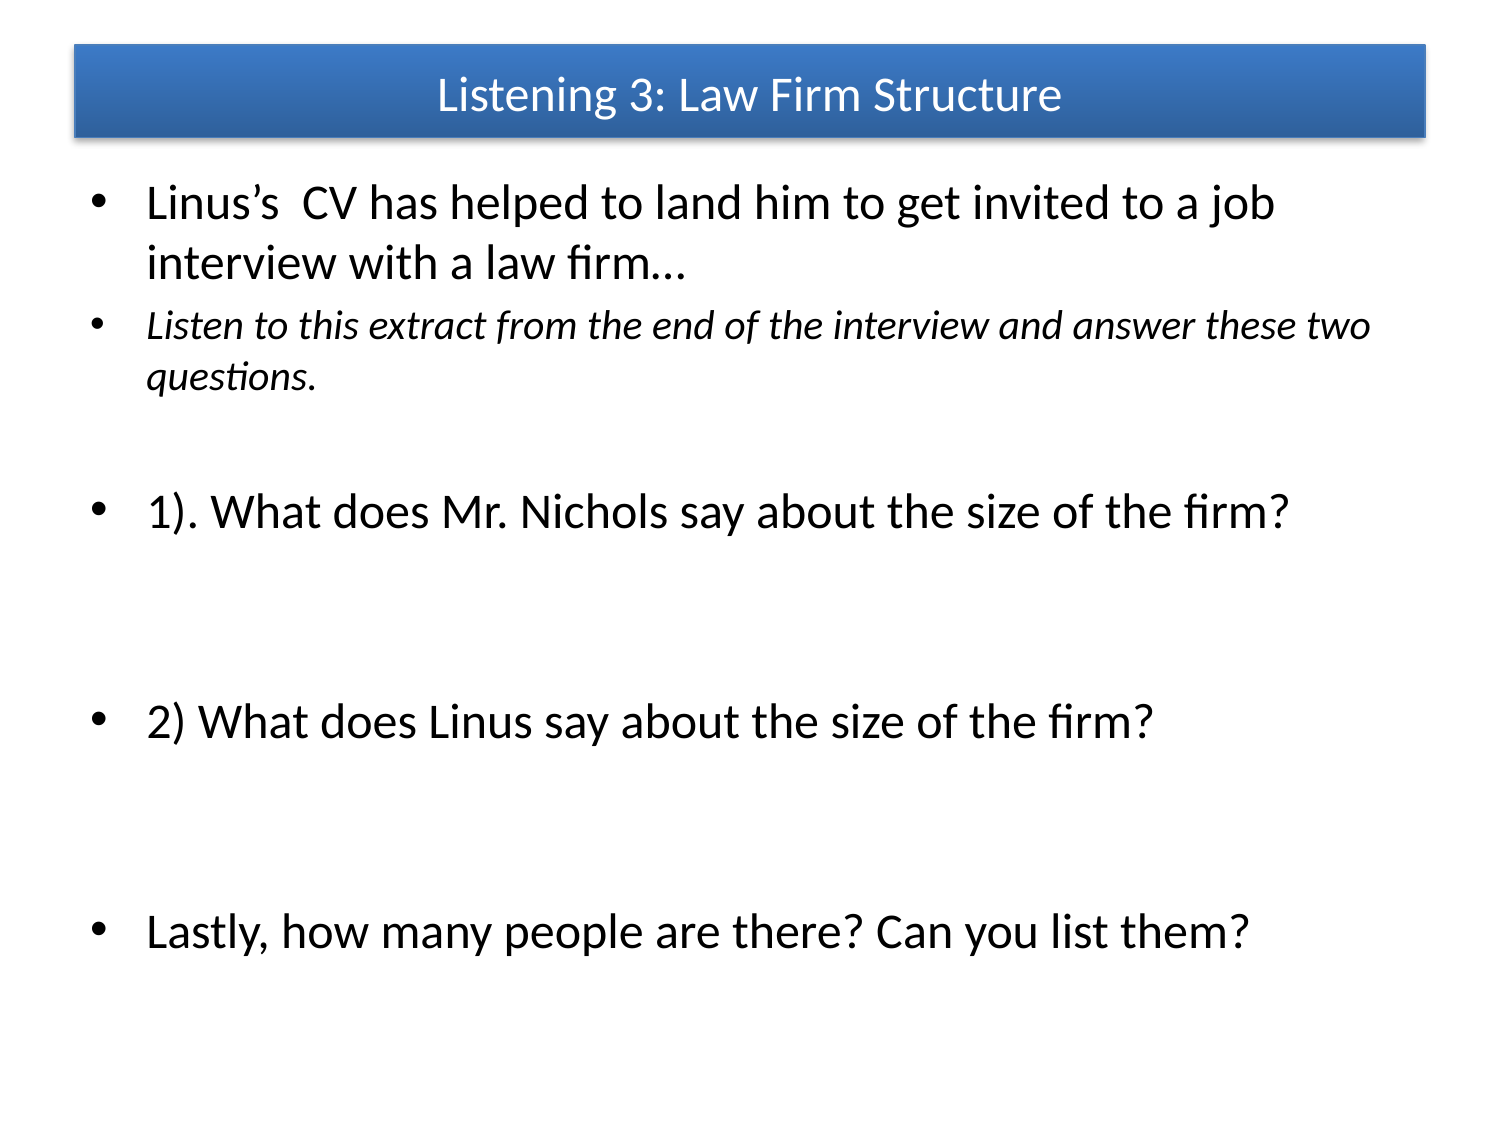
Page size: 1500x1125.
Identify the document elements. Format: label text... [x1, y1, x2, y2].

list Linus’s CV has helped to land him to get invited to a job interview with a law firm… Listen to this extract from the end of the interview and answer these two questions. 1). What does Mr. Nichols say about the size of the firm? 2) What does Linus say about the size of the firm? Lastly, how many people are there? Can you list them? [75, 162, 1425, 1005]
title Listening 3: Law Firm Structure [74, 44, 1426, 138]
